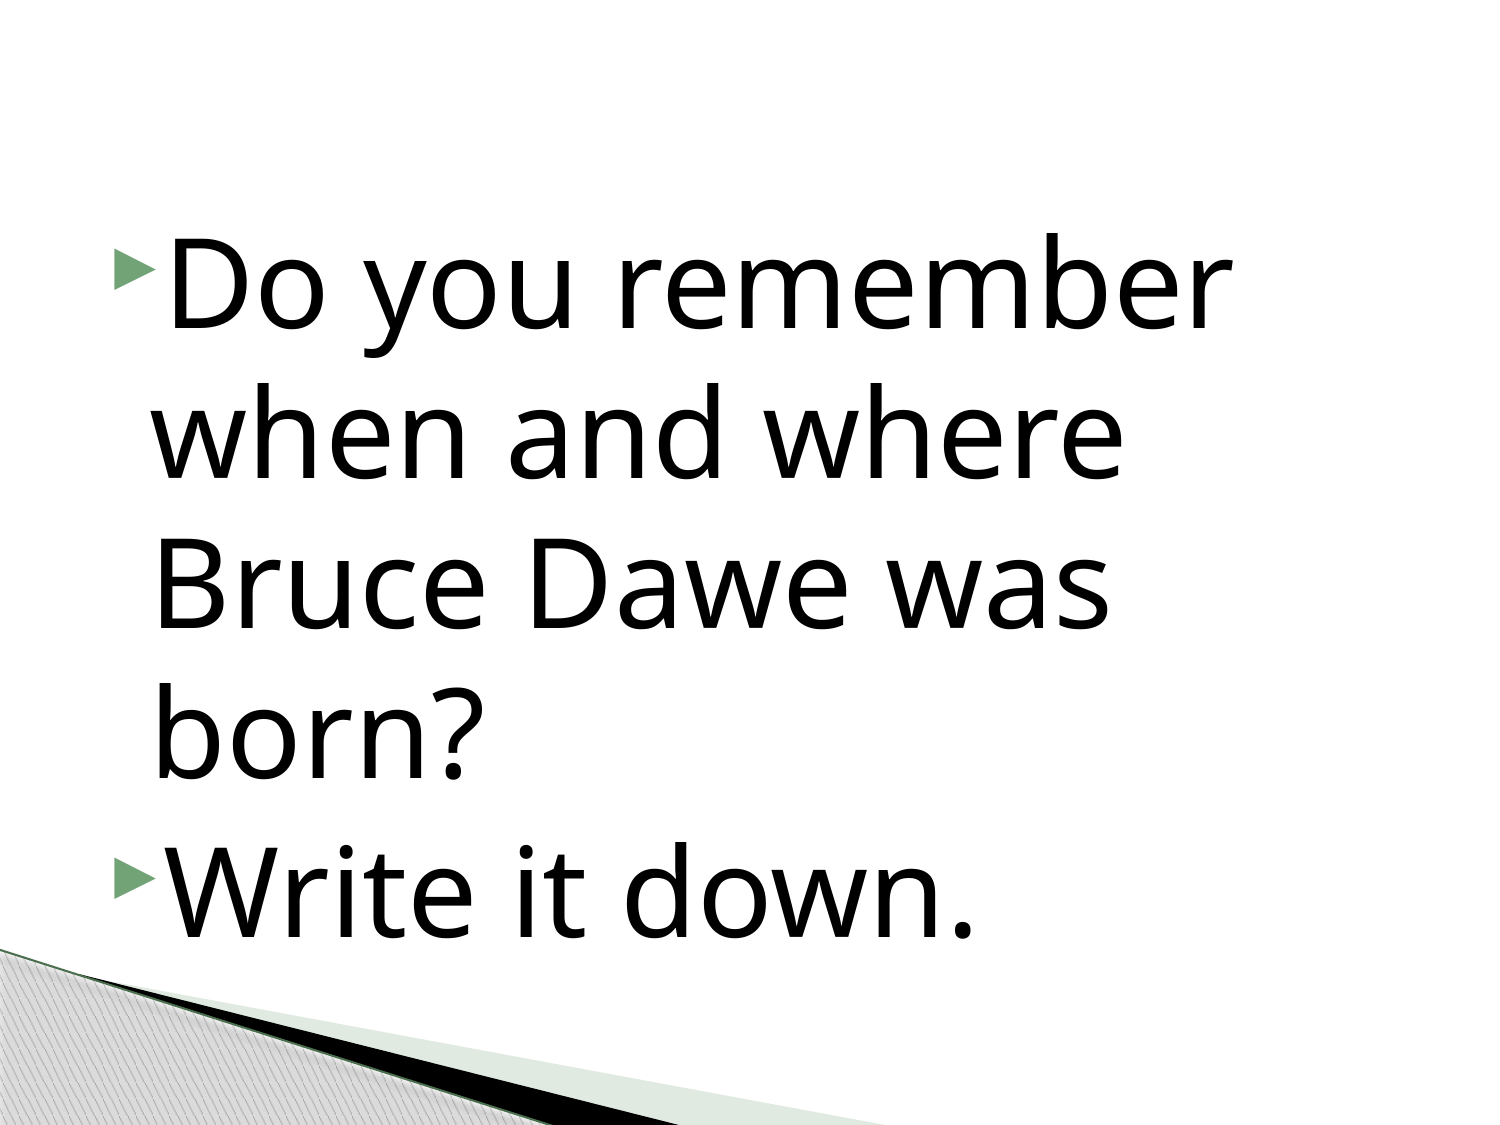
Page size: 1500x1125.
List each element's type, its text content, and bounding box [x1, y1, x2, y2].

list Do you remember when and where Bruce Dawe was born? Write it down. [75, 196, 1425, 986]
